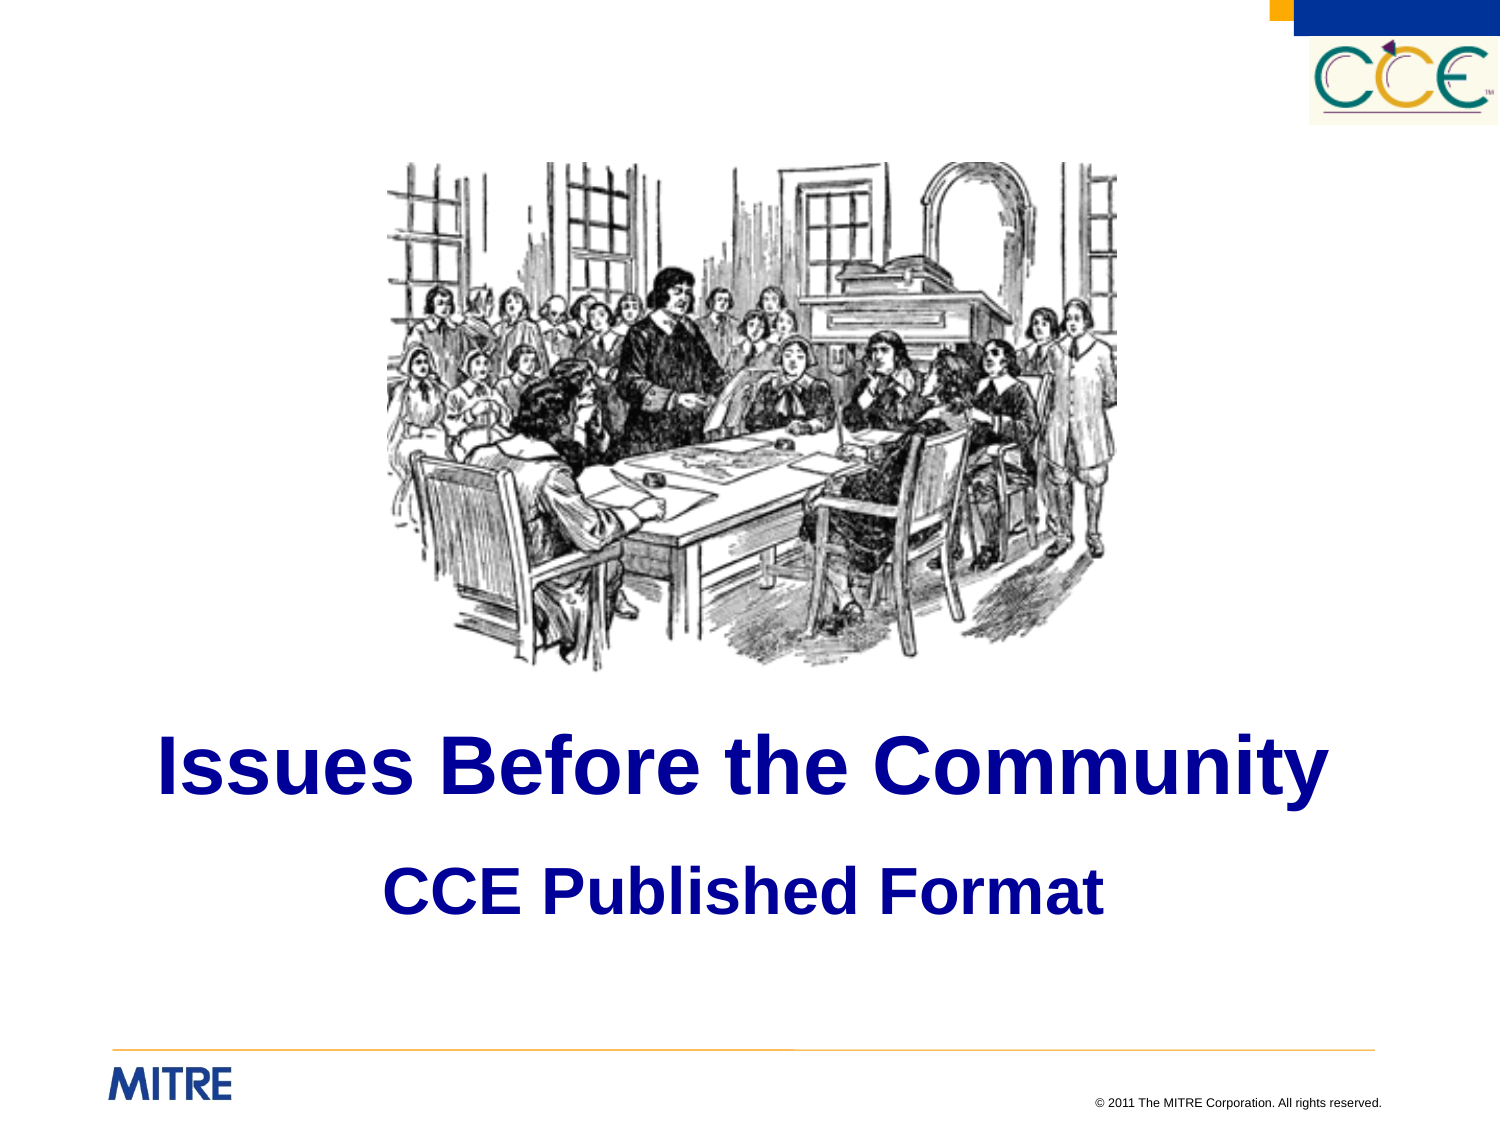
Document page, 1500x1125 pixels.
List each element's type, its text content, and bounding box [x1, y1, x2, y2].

picture [387, 162, 1117, 680]
title Issues Before the Community CCE Published Format [112, 762, 1375, 918]
picture [1309, 36, 1498, 125]
picture [103, 1064, 236, 1106]
